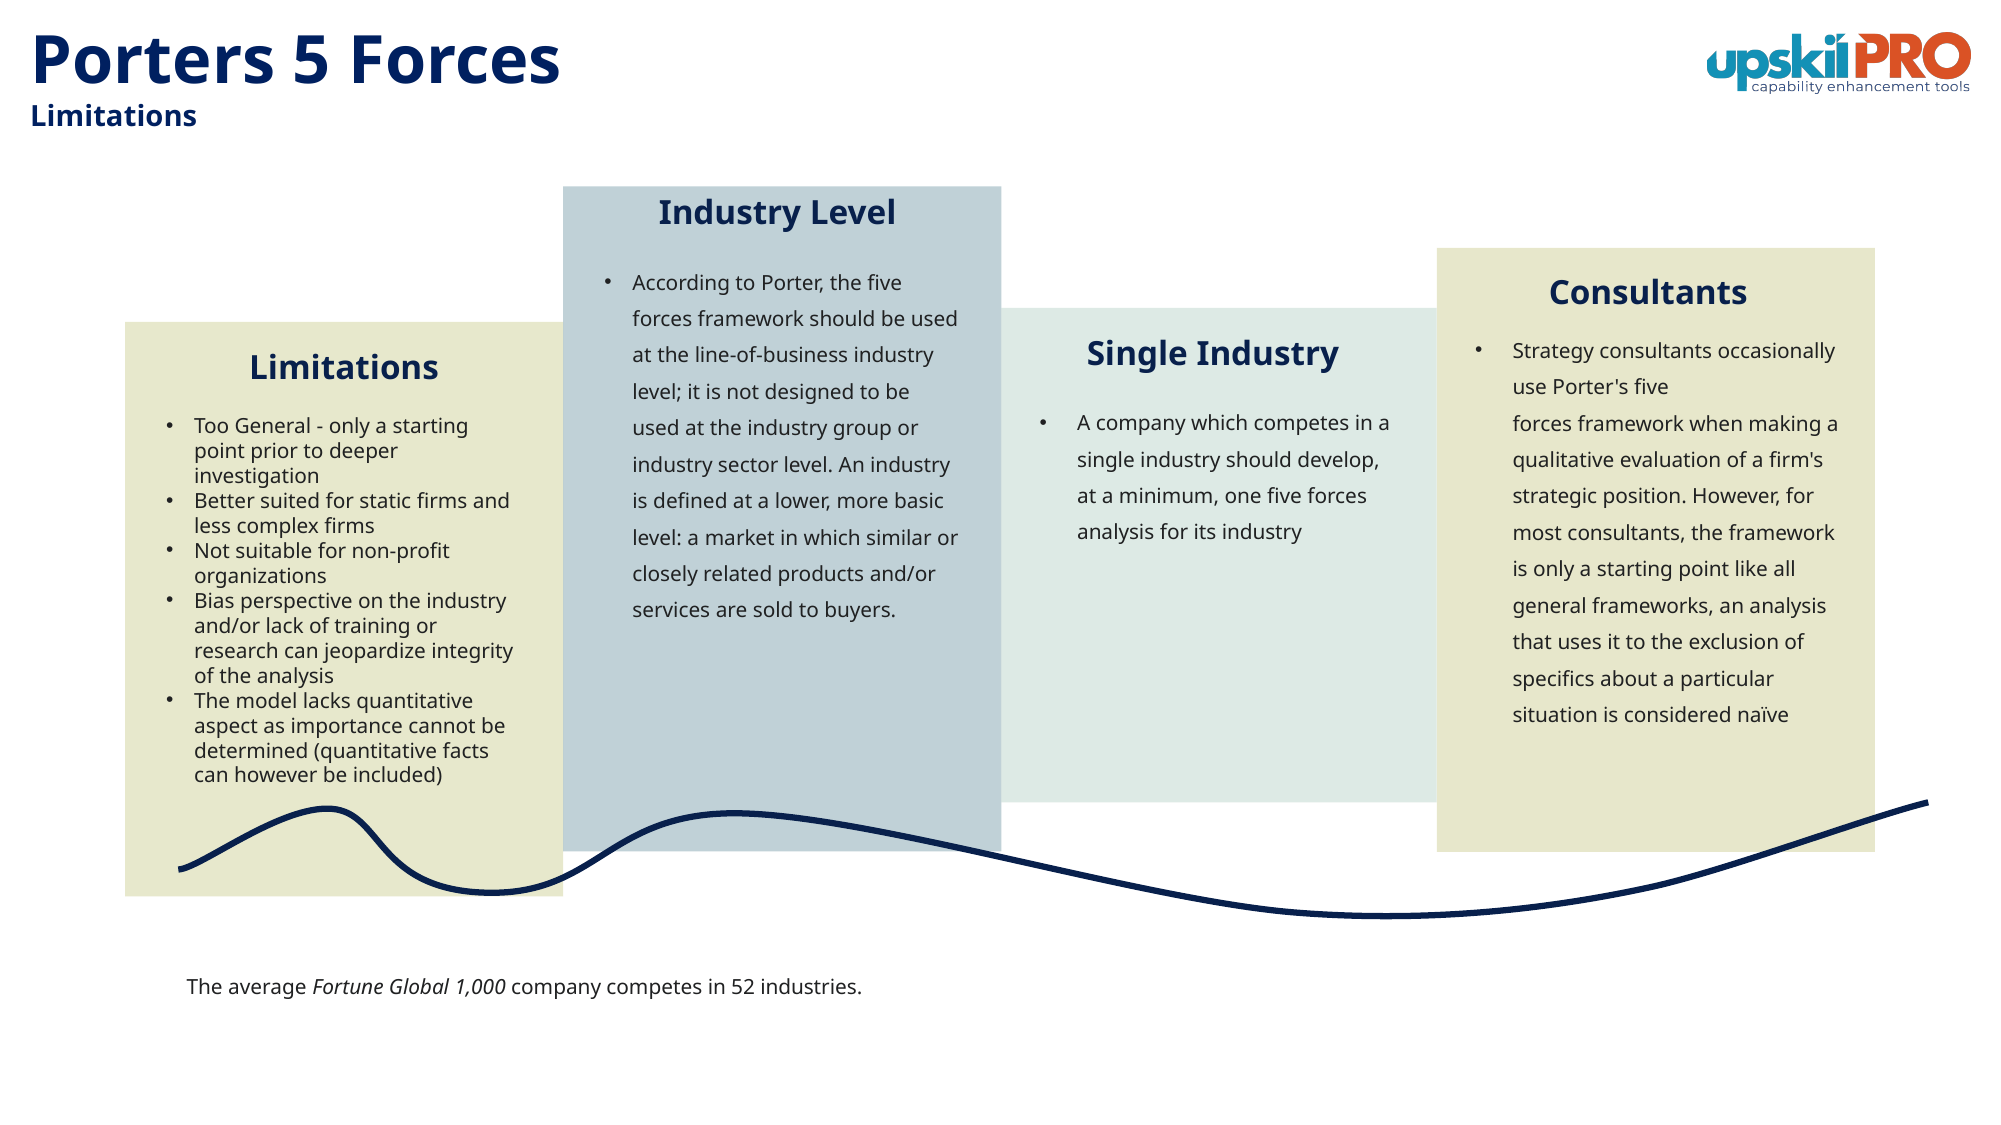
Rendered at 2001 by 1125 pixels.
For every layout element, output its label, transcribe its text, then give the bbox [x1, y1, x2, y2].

text_box [1001, 307, 1436, 803]
text_box Consultants [1509, 264, 1797, 319]
text_box Strategy consultants occasionally use Porter's five forces framework when making a qualitative evaluation of a firm's strategic position. However, for most consultants, the framework is only a starting point like all general frameworks, an analysis that uses it to the exclusion of specifics about a particular situation is considered naïve [1467, 322, 1855, 731]
text_box The average Fortune Global 1,000 company competes in 52 industries. [124, 966, 924, 1031]
text_box [125, 321, 564, 897]
text_box Porters 5 Forces Limitations [15, 9, 706, 140]
text_box [1436, 247, 1875, 821]
text_box A company which competes in a single industry should develop, at a minimum, one five forces analysis for its industry [1032, 394, 1404, 548]
text_box Industry Level [644, 183, 921, 239]
text_box [563, 186, 1002, 852]
text_box Single Industry [1072, 324, 1363, 380]
text_box [1775, 819, 1875, 852]
text_box Too General - only a starting point prior to deeper investigation Better suited for static firms and less complex firms Not suitable for non-profit organizations Bias perspective on the industry and/or lack of training or research can jeopardize integrity of the analysis The model lacks quantitative aspect as importance cannot be determined (quantitative facts can however be included) [158, 408, 530, 791]
text_box Limitations [234, 338, 454, 394]
text_box [178, 802, 1929, 917]
picture [1707, 32, 1971, 94]
text_box According to Porter, the five forces framework should be used at the line-of-business industry level; it is not designed to be used at the industry group or industry sector level. An industry is defined at a lower, more basic level: a market in which similar or closely related products and/or services are sold to buyers. [596, 253, 968, 626]
